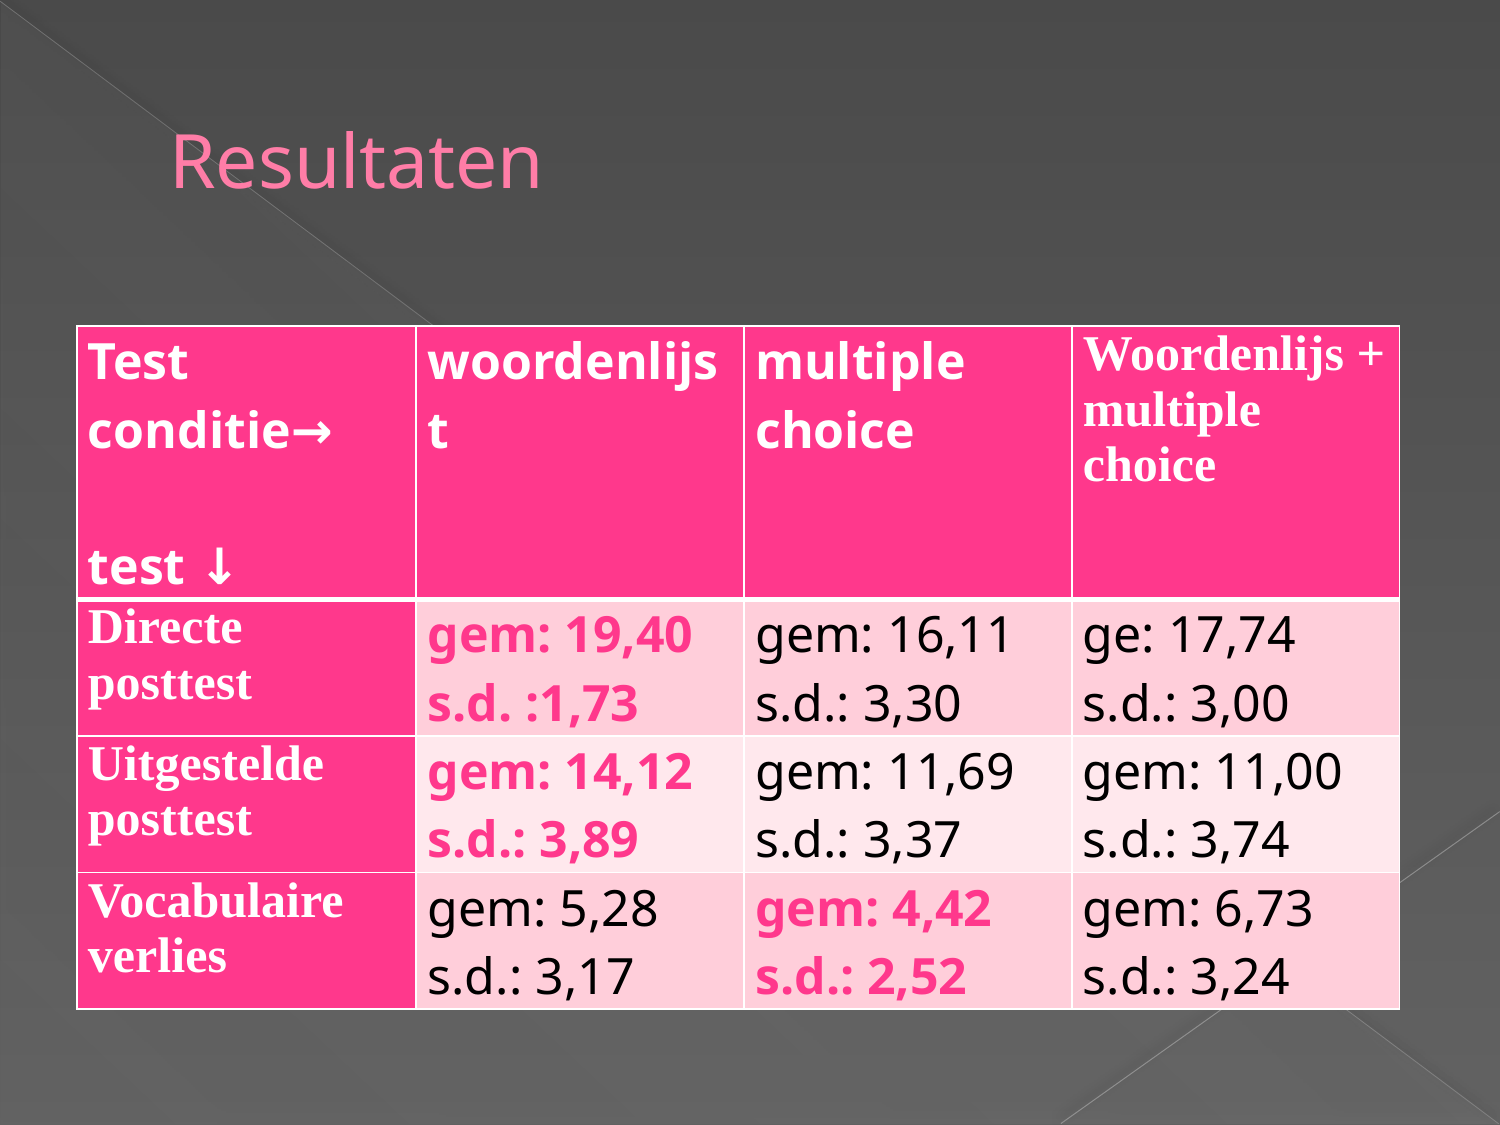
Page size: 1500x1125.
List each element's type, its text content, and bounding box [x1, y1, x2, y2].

table_header Woordenlijs + multiple choice [1073, 327, 1399, 597]
table_cell gem: 6,73 s.d.: 3,24 [1073, 873, 1399, 1008]
table_cell gem: 4,42 s.d.: 2,52 [745, 873, 1071, 1008]
table_cell gem: 19,40 s.d. :1,73 [417, 602, 743, 735]
table_cell ge: 17,74 s.d.: 3,00 [1073, 602, 1399, 735]
table_cell gem: 14,12 s.d.: 3,89 [417, 737, 743, 872]
table_header Test conditie→ test ↓ [78, 327, 415, 597]
table_cell gem: 11,69 s.d.: 3,37 [745, 737, 1071, 872]
table_cell Directe posttest [78, 602, 415, 735]
table_cell gem: 5,28 s.d.: 3,17 [417, 873, 743, 1008]
table_header multiple choice [745, 327, 1071, 597]
table_cell Uitgestelde posttest [78, 737, 415, 872]
table_cell gem: 16,11 s.d.: 3,30 [745, 602, 1071, 735]
table_header woordenlijst [417, 327, 743, 597]
table_cell Vocabulaire verlies [78, 873, 415, 1008]
table_cell gem: 11,00 s.d.: 3,74 [1073, 737, 1399, 872]
title Resultaten [75, 43, 1425, 274]
